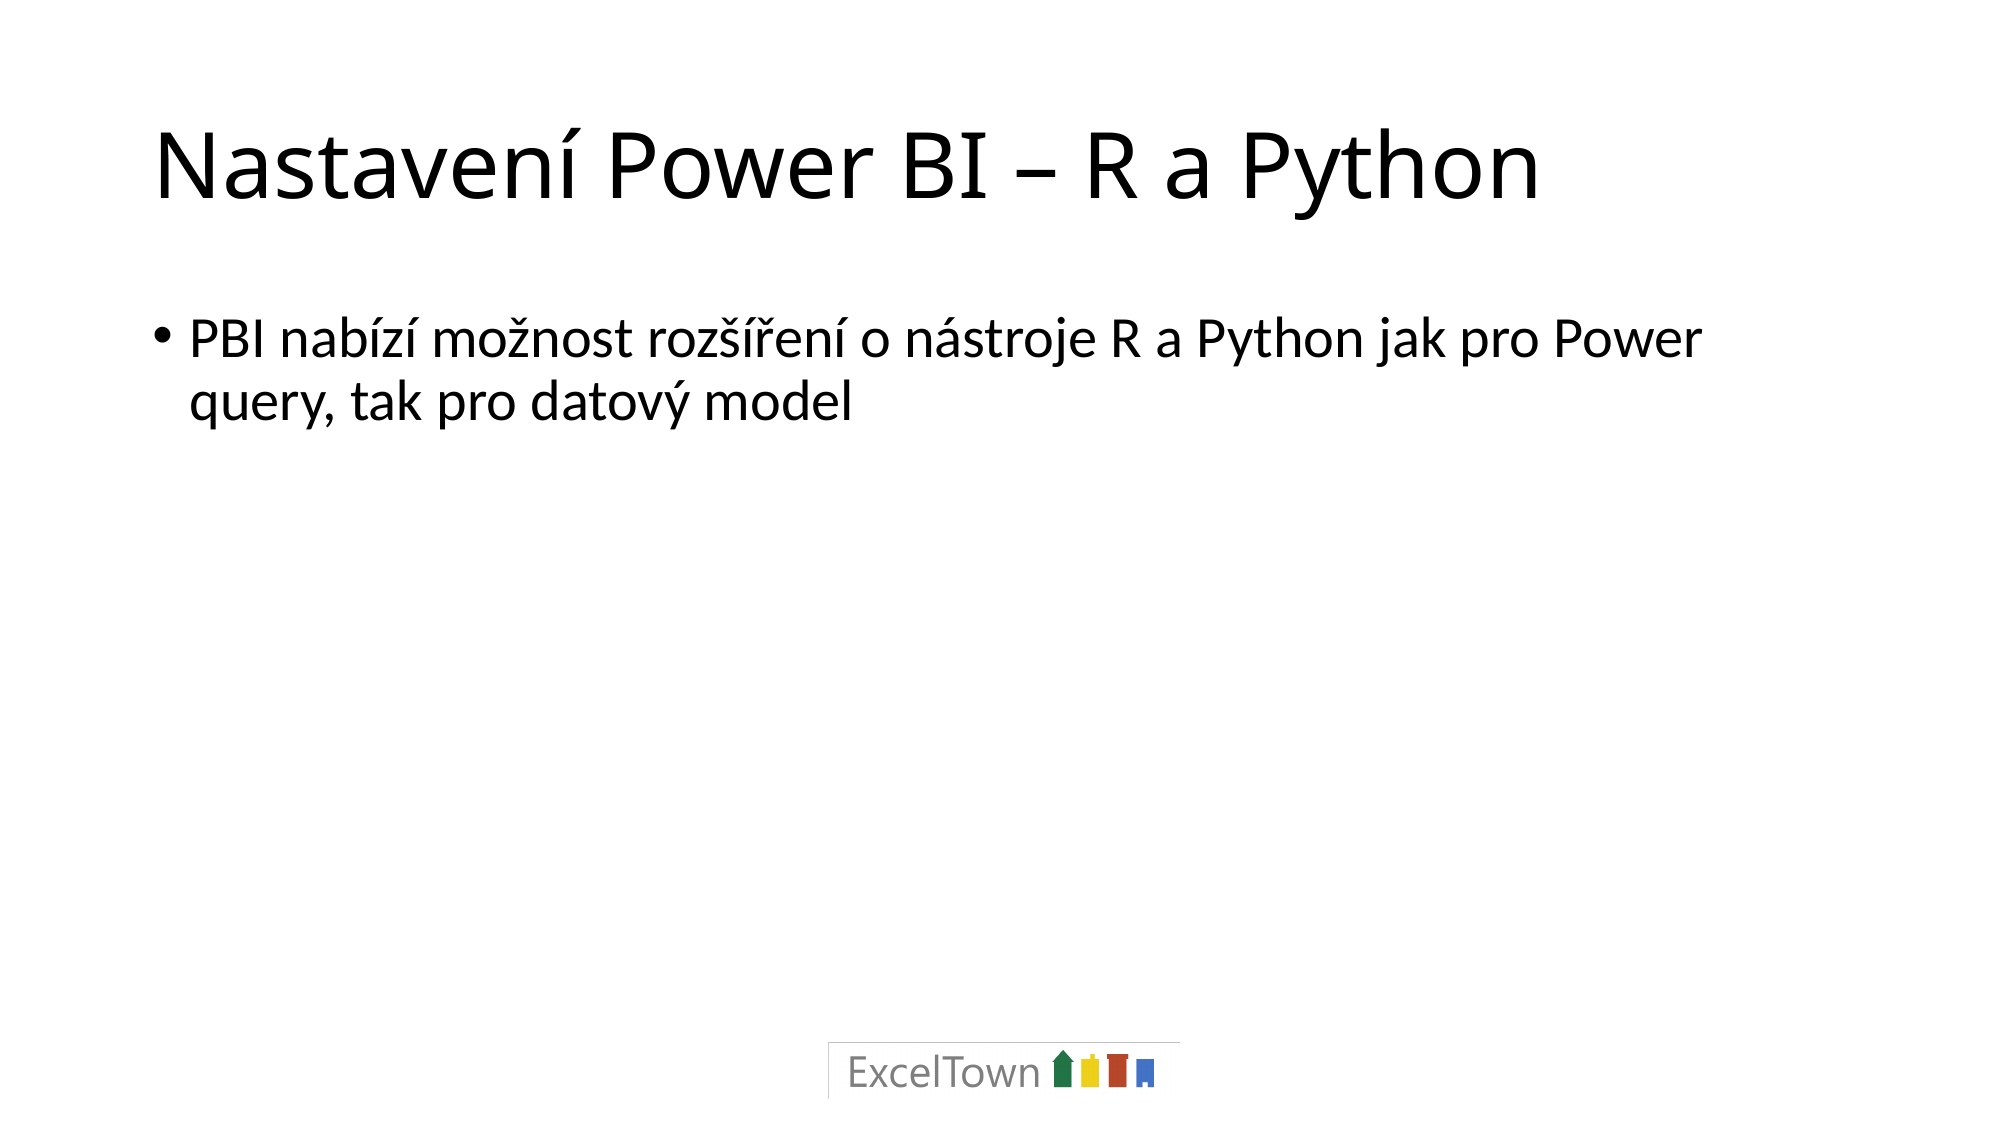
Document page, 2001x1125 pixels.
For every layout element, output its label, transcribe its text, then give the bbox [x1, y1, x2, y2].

list PBI nabízí možnost rozšíření o nástroje R a Python jak pro Power query, tak pro datový model [137, 299, 1863, 1014]
picture [701, 1031, 1213, 1123]
title Nastavení Power BI – R a Python [137, 59, 1863, 278]
